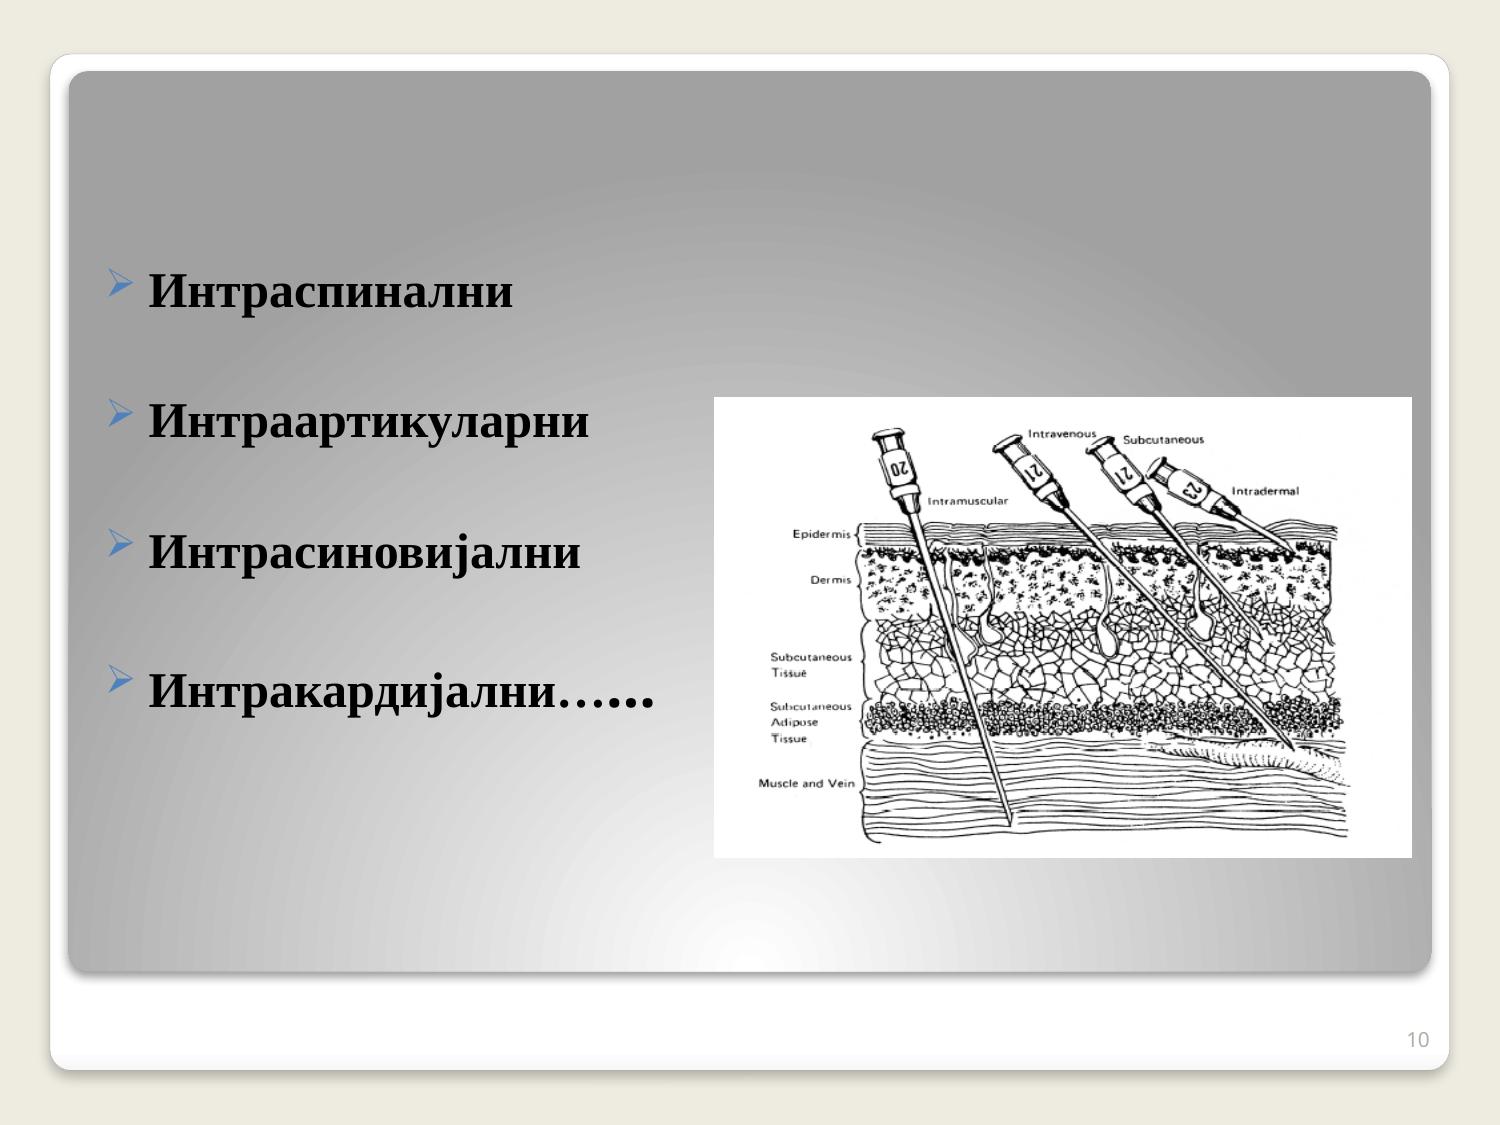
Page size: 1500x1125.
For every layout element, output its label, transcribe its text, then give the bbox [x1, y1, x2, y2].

list Интраспинални Интраартикуларни Интрасиновијални Интракардијални…… [75, 46, 1434, 1051]
picture [714, 396, 1412, 859]
slide_number 10 [1369, 1002, 1445, 1063]
